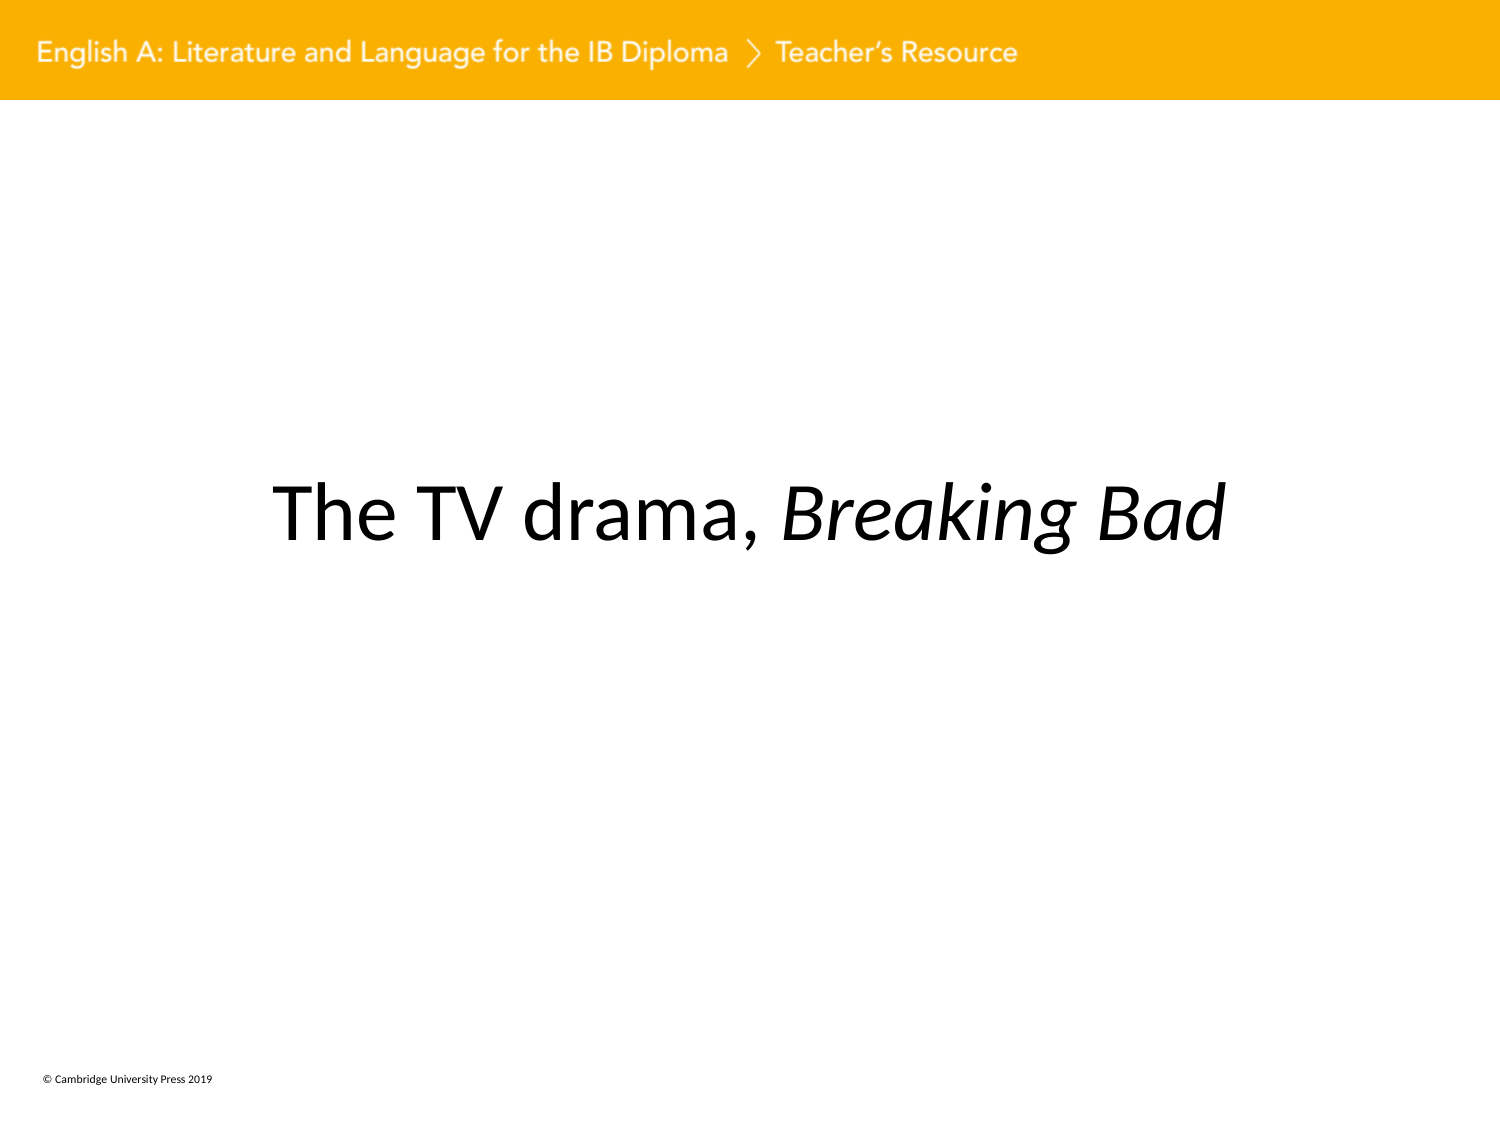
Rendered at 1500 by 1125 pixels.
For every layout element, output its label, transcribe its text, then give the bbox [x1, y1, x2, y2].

subtitle © Cambridge University Press 2019 [27, 1063, 1388, 1093]
title The TV drama, Breaking Bad [112, 157, 1388, 957]
picture [0, 0, 1500, 101]
